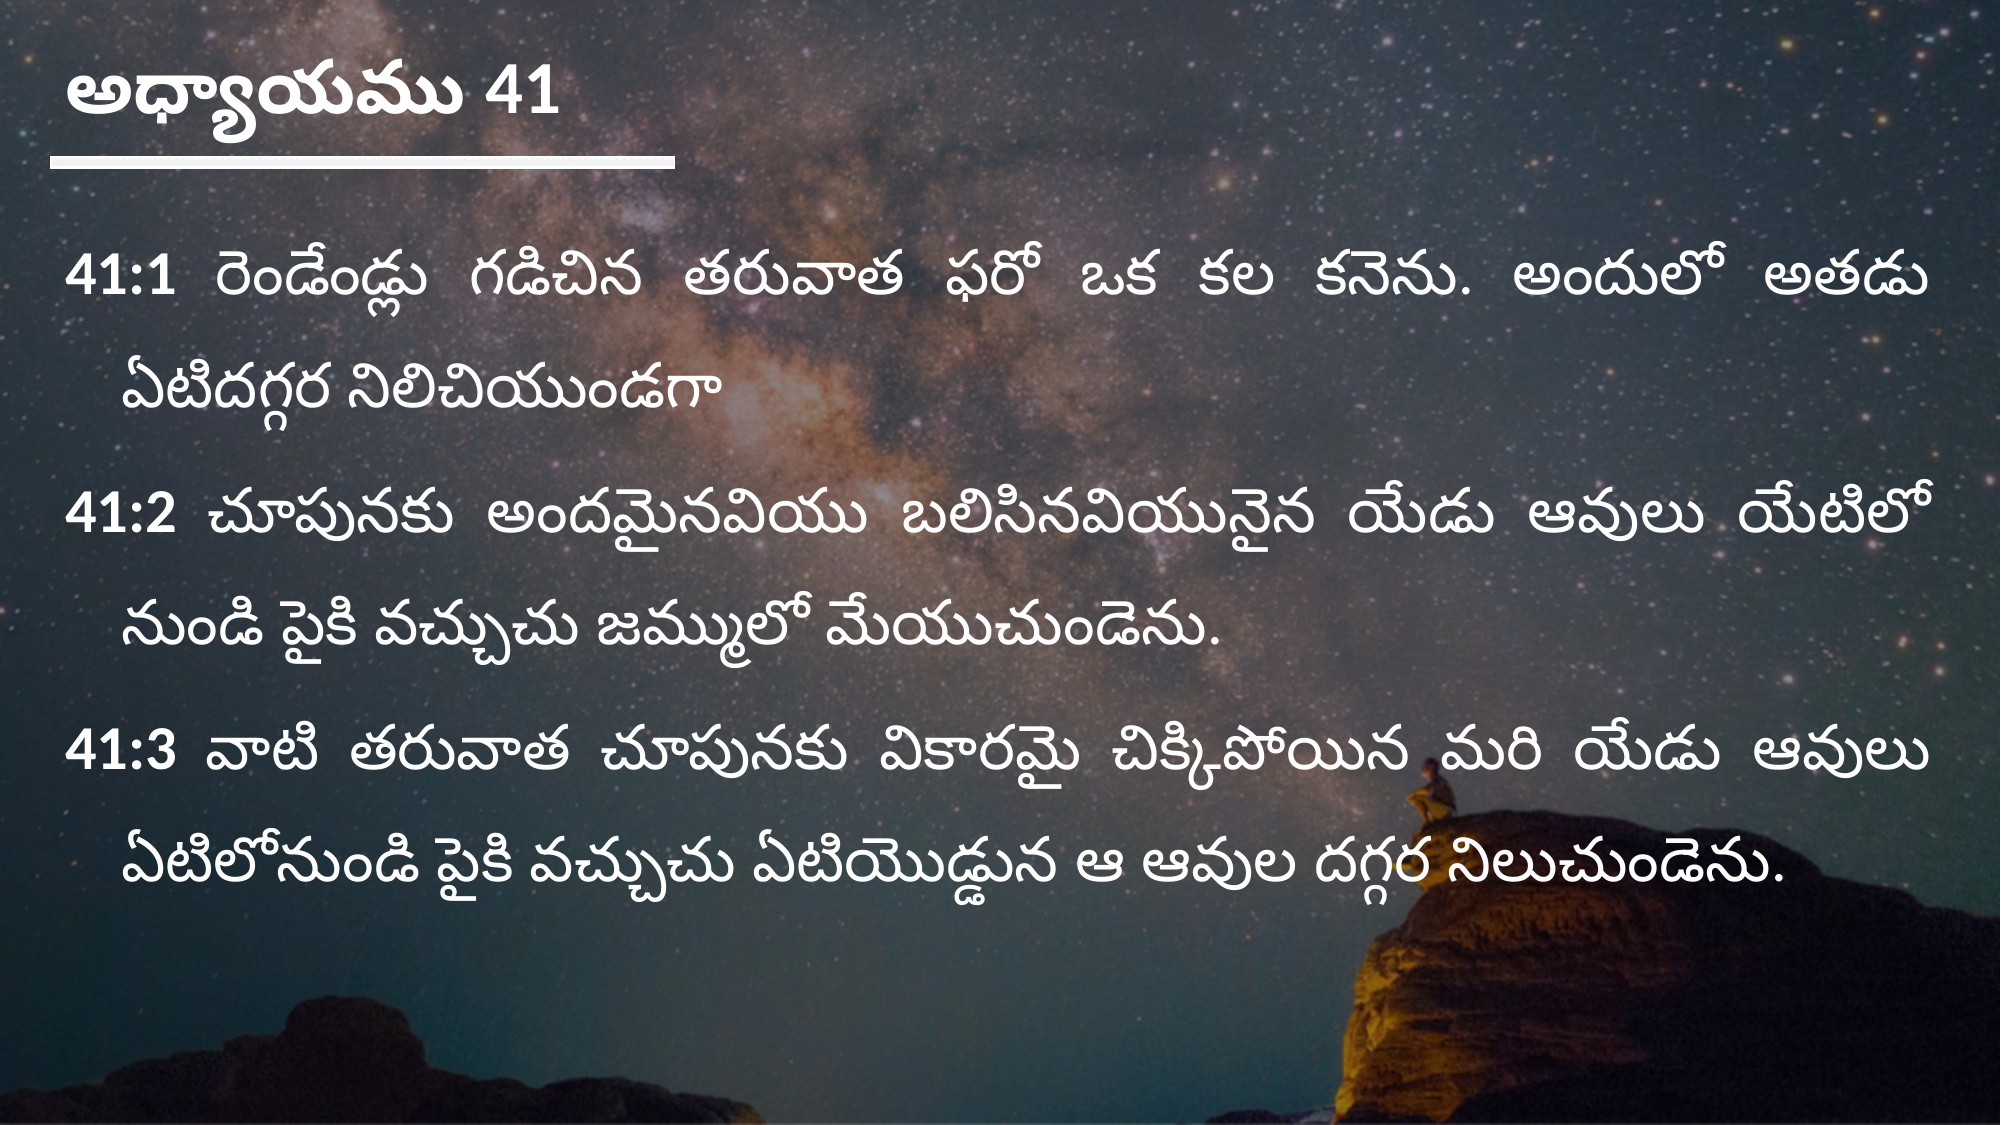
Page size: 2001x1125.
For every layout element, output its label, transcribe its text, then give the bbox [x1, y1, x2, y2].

list 41:1 రెండేండ్లు గడిచిన తరువాత ఫరో ఒక కల కనెను. అందులో అతడు ఏటిదగ్గర నిలిచియుండగా 41:2 చూపునకు అందమైనవియు బలిసినవియునైన యేడు ఆవులు యేటిలో నుండి పైకి వచ్చుచు జమ్ములో మేయుచుండెను. 41:3 వాటి తరువాత చూపునకు వికారమై చిక్కిపోయిన మరి యేడు ఆవులు ఏటిలోనుండి పైకి వచ్చుచు ఏటియొడ్డున ఆ ఆవుల దగ్గర నిలుచుండెను. [50, 187, 1946, 1063]
picture [0, 0, 2000, 1125]
title అధ్యాయము 41 [50, 0, 1925, 167]
